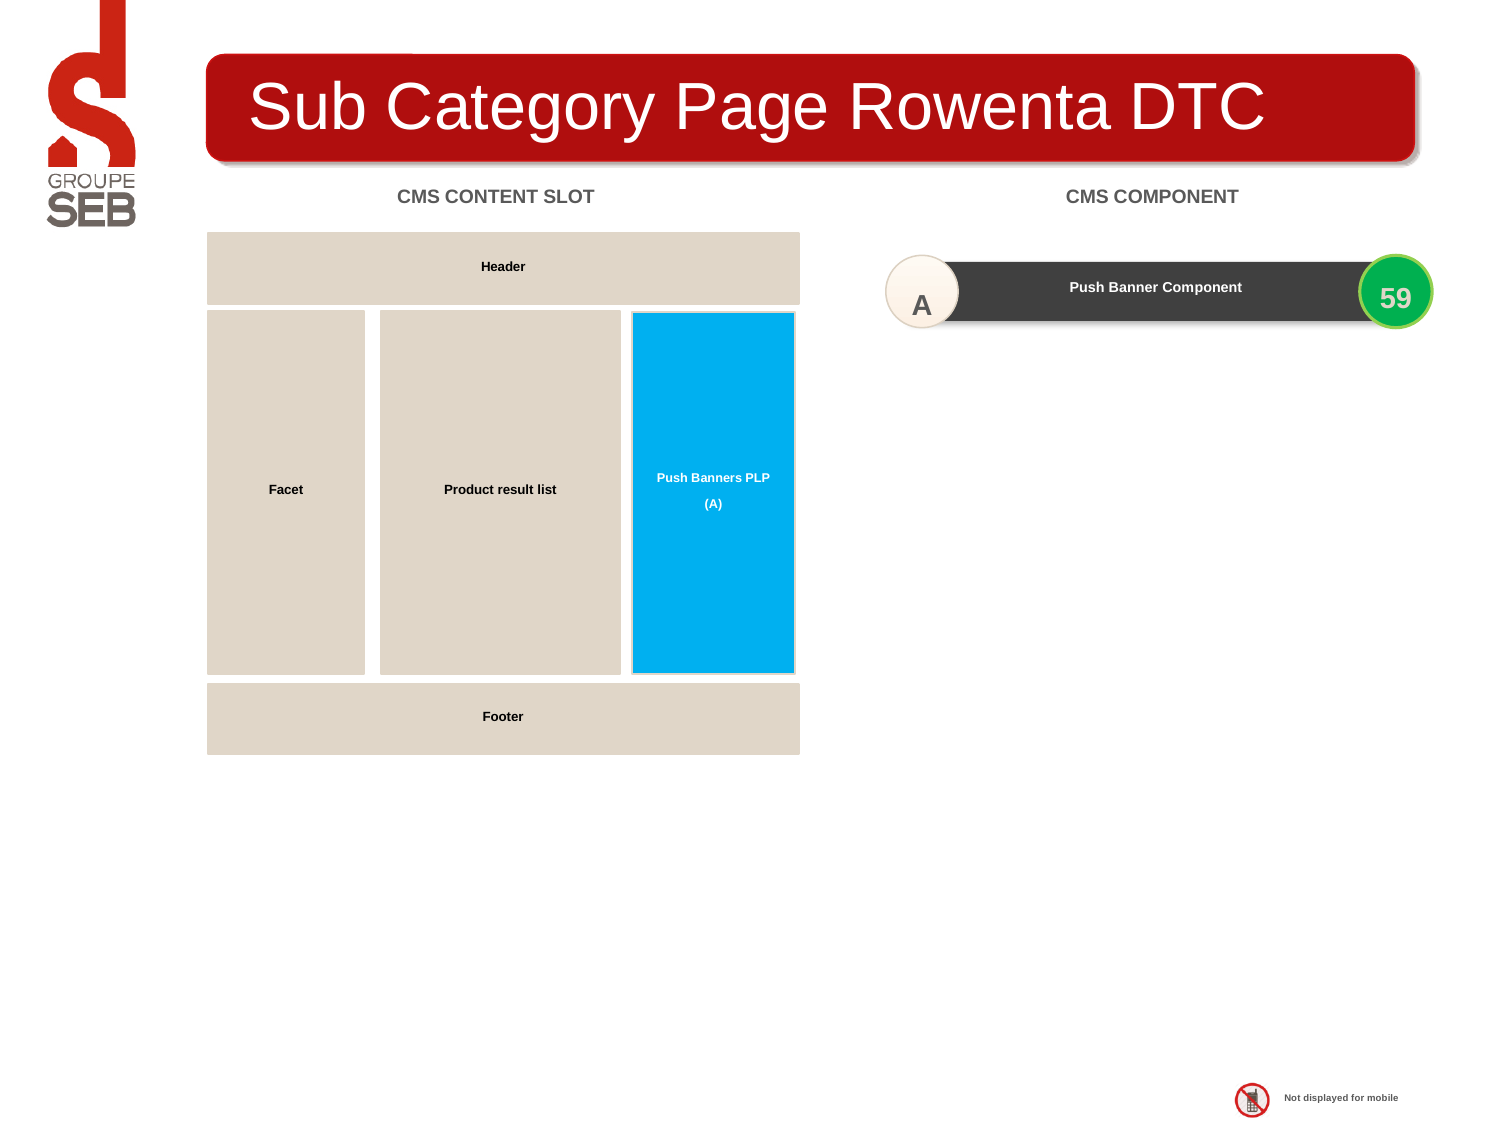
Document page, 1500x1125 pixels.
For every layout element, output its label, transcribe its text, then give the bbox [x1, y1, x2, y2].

title Sub Category Page Rowenta DTC [234, 56, 1400, 149]
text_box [207, 310, 621, 675]
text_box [885, 255, 1433, 328]
text_box Not displayed for mobile [1271, 1082, 1500, 1117]
text_box Push Banners PLP (A) [630, 310, 797, 676]
text_box CMS Component [981, 172, 1324, 228]
text_box CMS Content Slot [218, 172, 774, 228]
picture [1233, 1081, 1270, 1118]
text_box Header [206, 231, 801, 306]
text_box Footer [206, 681, 801, 756]
picture [0, 0, 182, 266]
